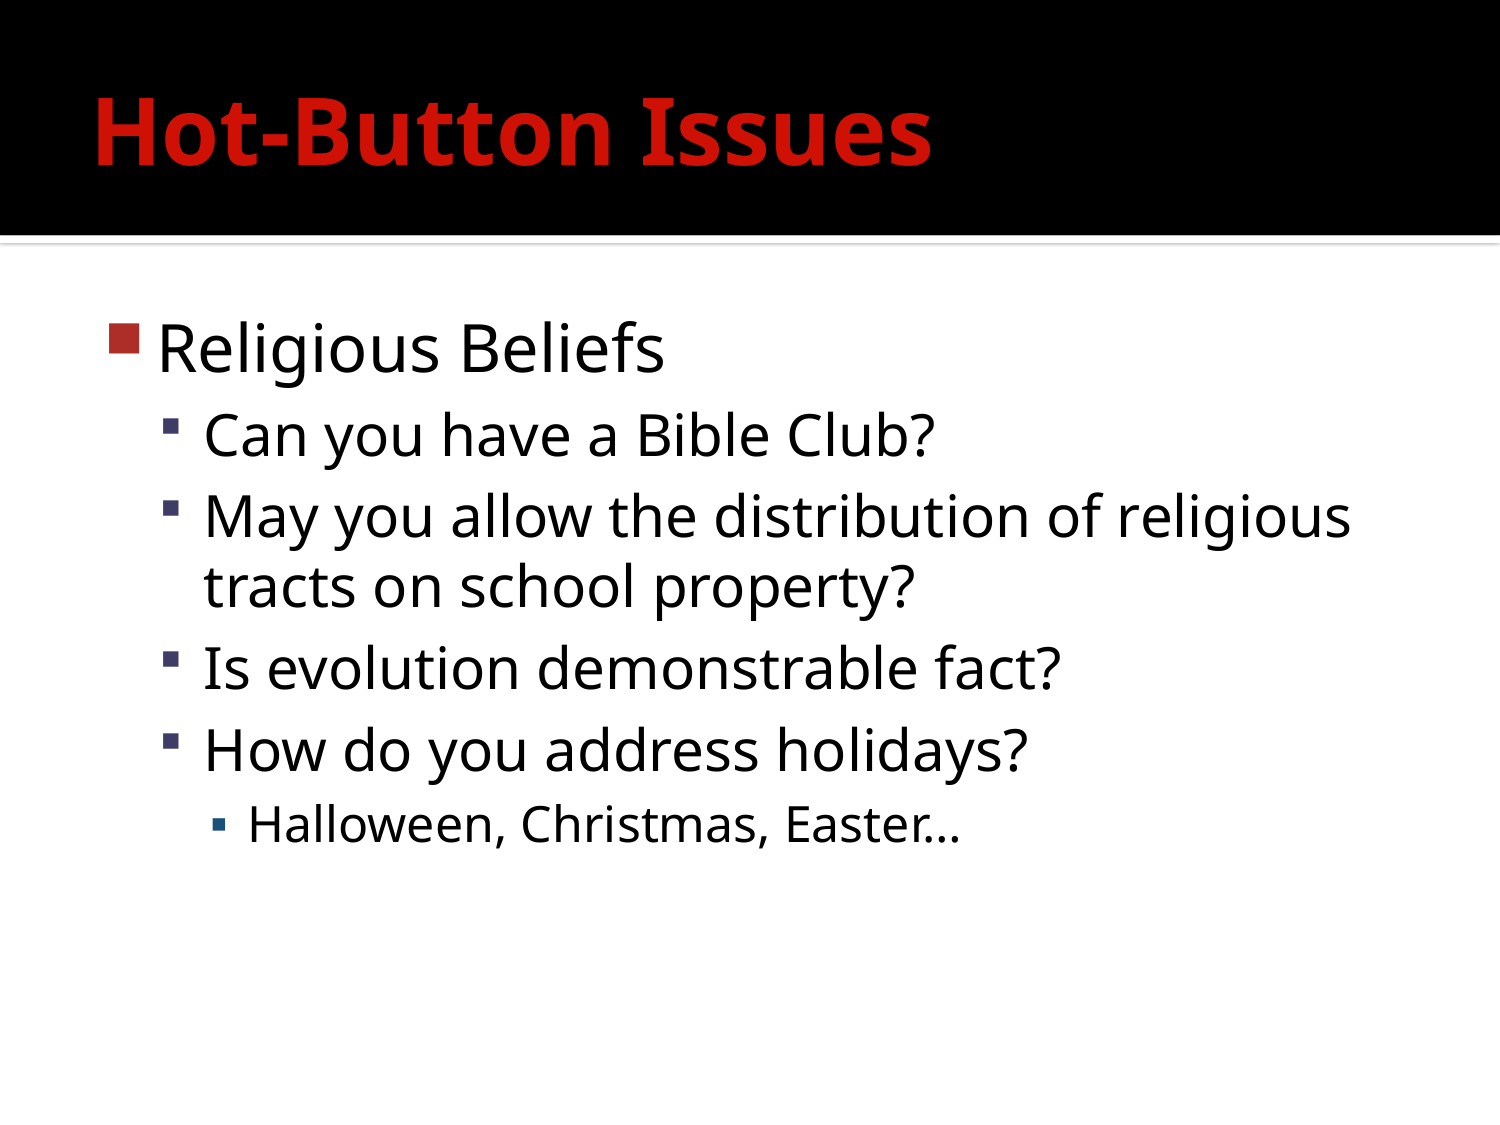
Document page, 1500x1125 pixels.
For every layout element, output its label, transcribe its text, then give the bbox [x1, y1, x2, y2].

title Hot-Button Issues [75, 25, 1425, 231]
list Religious Beliefs Can you have a Bible Club? May you allow the distribution of religious tracts on school property? Is evolution demonstrable fact? How do you address holidays? Halloween, Christmas, Easter… [75, 291, 1425, 1050]
